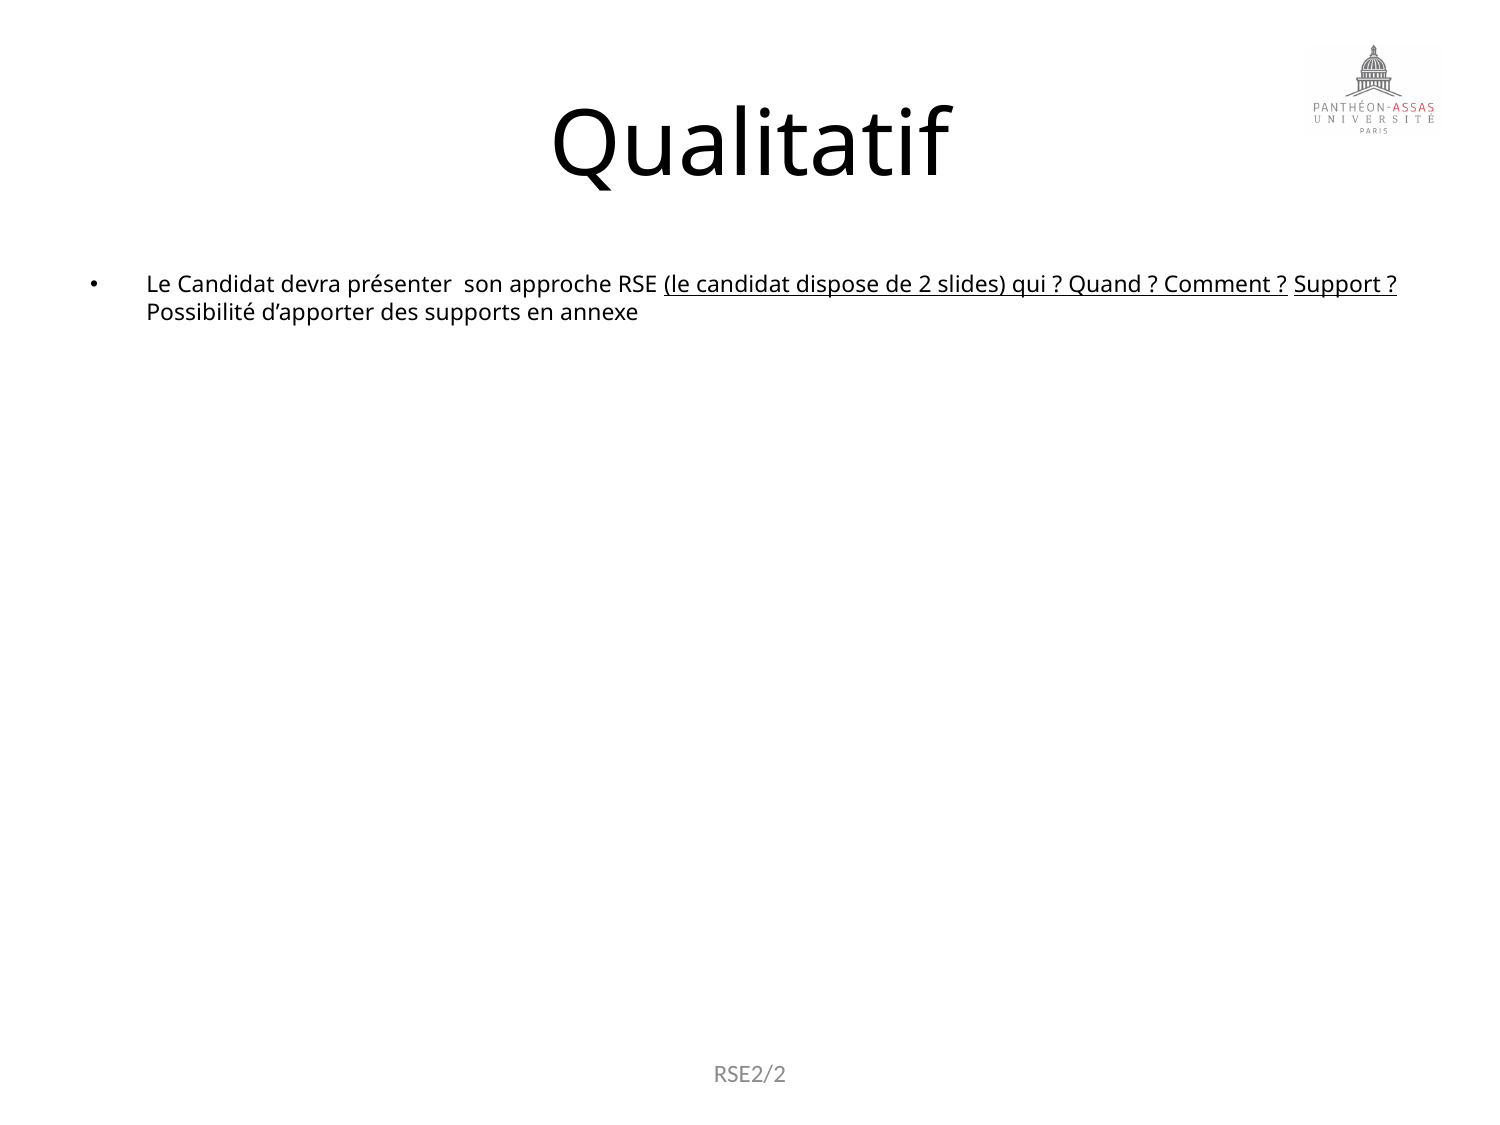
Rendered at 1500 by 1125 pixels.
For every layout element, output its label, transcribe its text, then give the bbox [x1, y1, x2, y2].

title Qualitatif [75, 45, 1425, 233]
footer RSE2/2 [512, 1042, 988, 1103]
picture [1304, 44, 1443, 134]
list Le Candidat devra présenter son approche RSE (le candidat dispose de 2 slides) qui ? Quand ? Comment ? Support ? Possibilité d’apporter des supports en annexe [75, 262, 1425, 1005]
